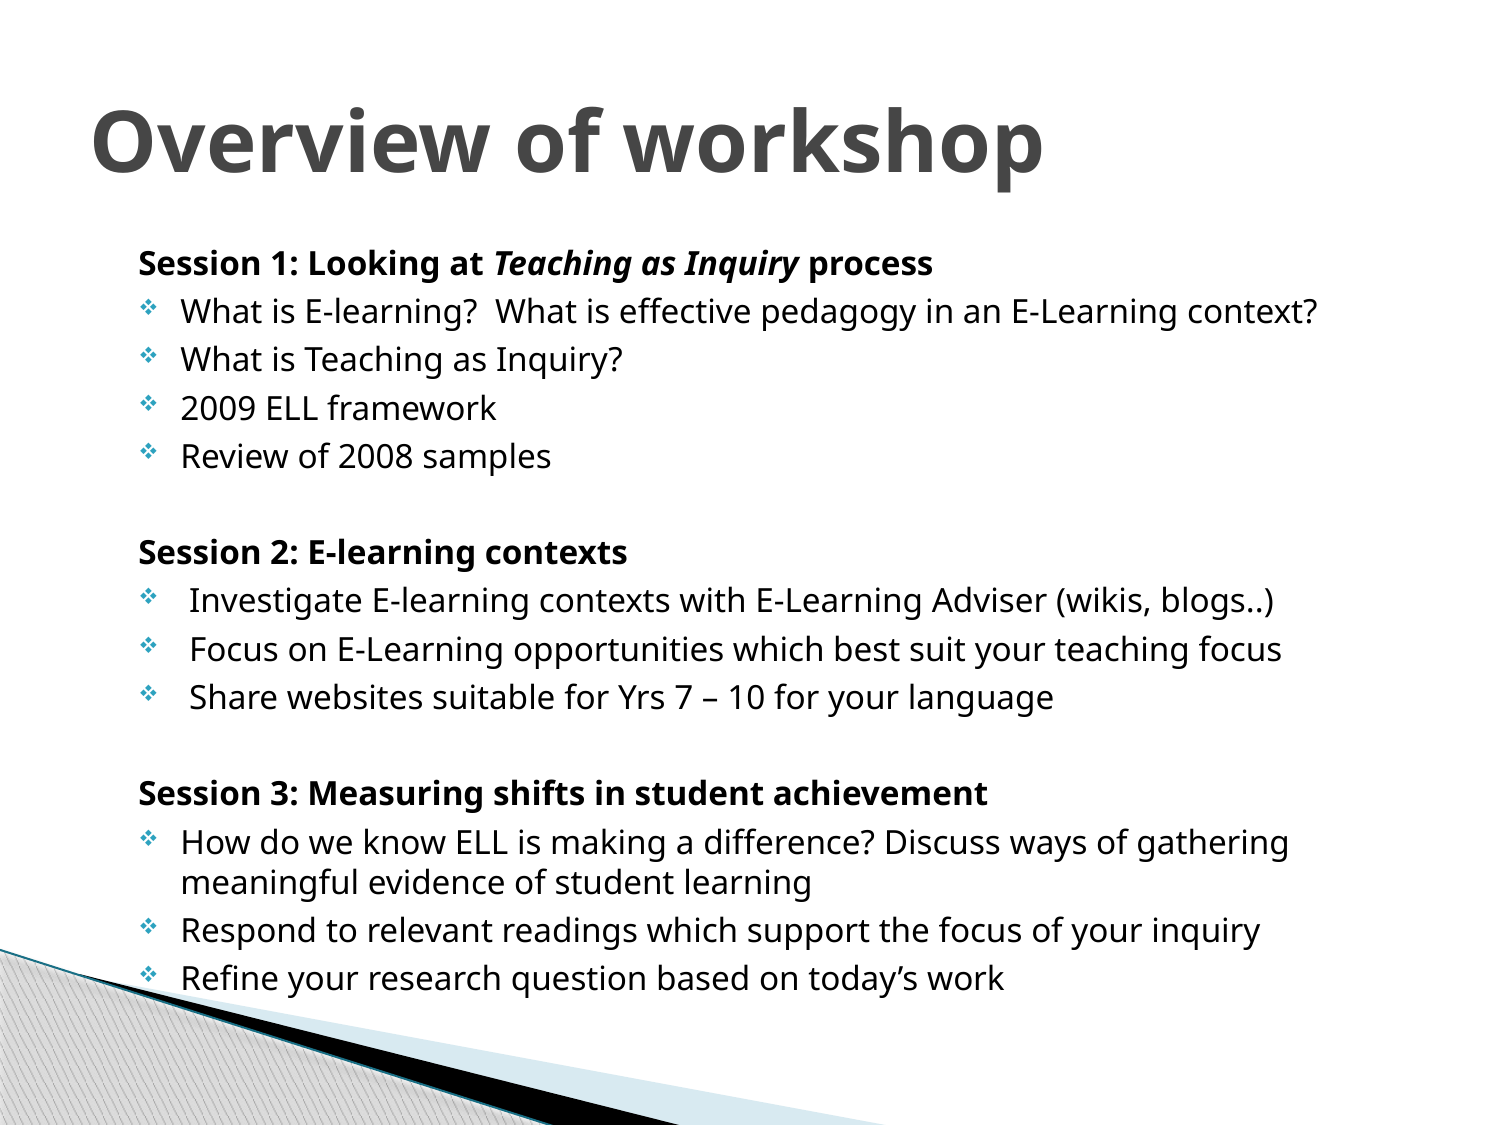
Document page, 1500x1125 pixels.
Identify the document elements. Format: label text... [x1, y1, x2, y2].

title Overview of workshop [75, 45, 1425, 233]
list Session 1: Looking at Teaching as Inquiry process What is E-learning? What is effective pedagogy in an E-Learning context? What is Teaching as Inquiry? 2009 ELL framework Review of 2008 samples Session 2: E-learning contexts Investigate E-learning contexts with E-Learning Adviser (wikis, blogs..) Focus on E-Learning opportunities which best suit your teaching focus Share websites suitable for Yrs 7 – 10 for your language Session 3: Measuring shifts in student achievement How do we know ELL is making a difference? Discuss ways of gathering meaningful evidence of student learning Respond to relevant readings which support the focus of your inquiry Refine your research question based on today’s work [105, 234, 1454, 1055]
